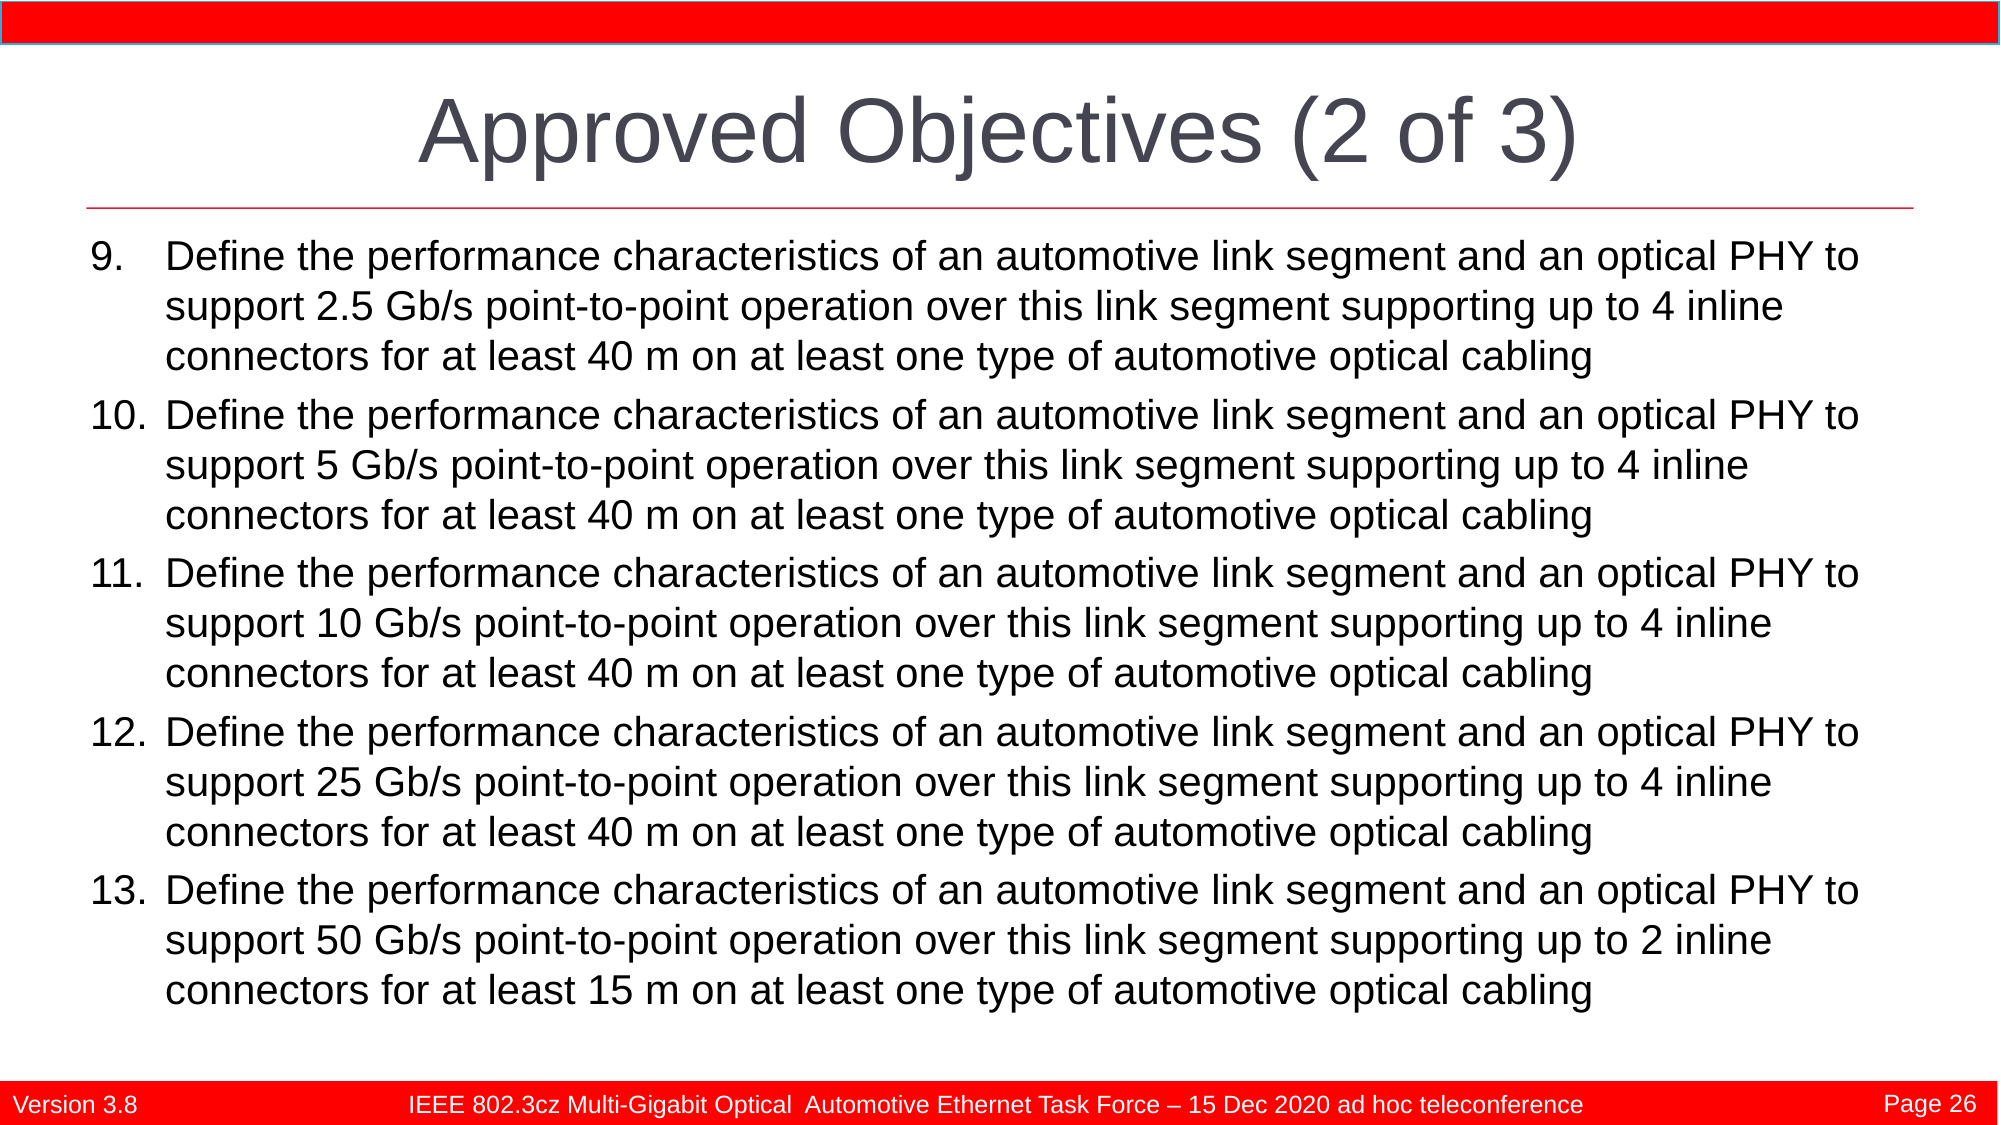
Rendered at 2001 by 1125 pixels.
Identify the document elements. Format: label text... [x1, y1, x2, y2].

title Approved Objectives (2 of 3) [99, 66, 1901, 197]
list Define the performance characteristics of an automotive link segment and an optical PHY to support 2.5 Gb/s point-to-point operation over this link segment supporting up to 4 inline connectors for at least 40 m on at least one type of automotive optical cabling Define the performance characteristics of an automotive link segment and an optical PHY to support 5 Gb/s point-to-point operation over this link segment supporting up to 4 inline connectors for at least 40 m on at least one type of automotive optical cabling Define the performance characteristics of an automotive link segment and an optical PHY to support 10 Gb/s point-to-point operation over this link segment supporting up to 4 inline connectors for at least 40 m on at least one type of automotive optical cabling Define the performance characteristics of an automotive link segment and an optical PHY to support 25 Gb/s point-to-point operation over this link segment supporting up to 4 inline connectors for at least 40 m on at least one type of automotive optical cabling Define the performance characteristics of an automotive link segment and an optical PHY to support 50 Gb/s point-to-point operation over this link segment supporting up to 2 inline connectors for at least 15 m on at least one type of automotive optical cabling [0, 221, 1901, 1083]
